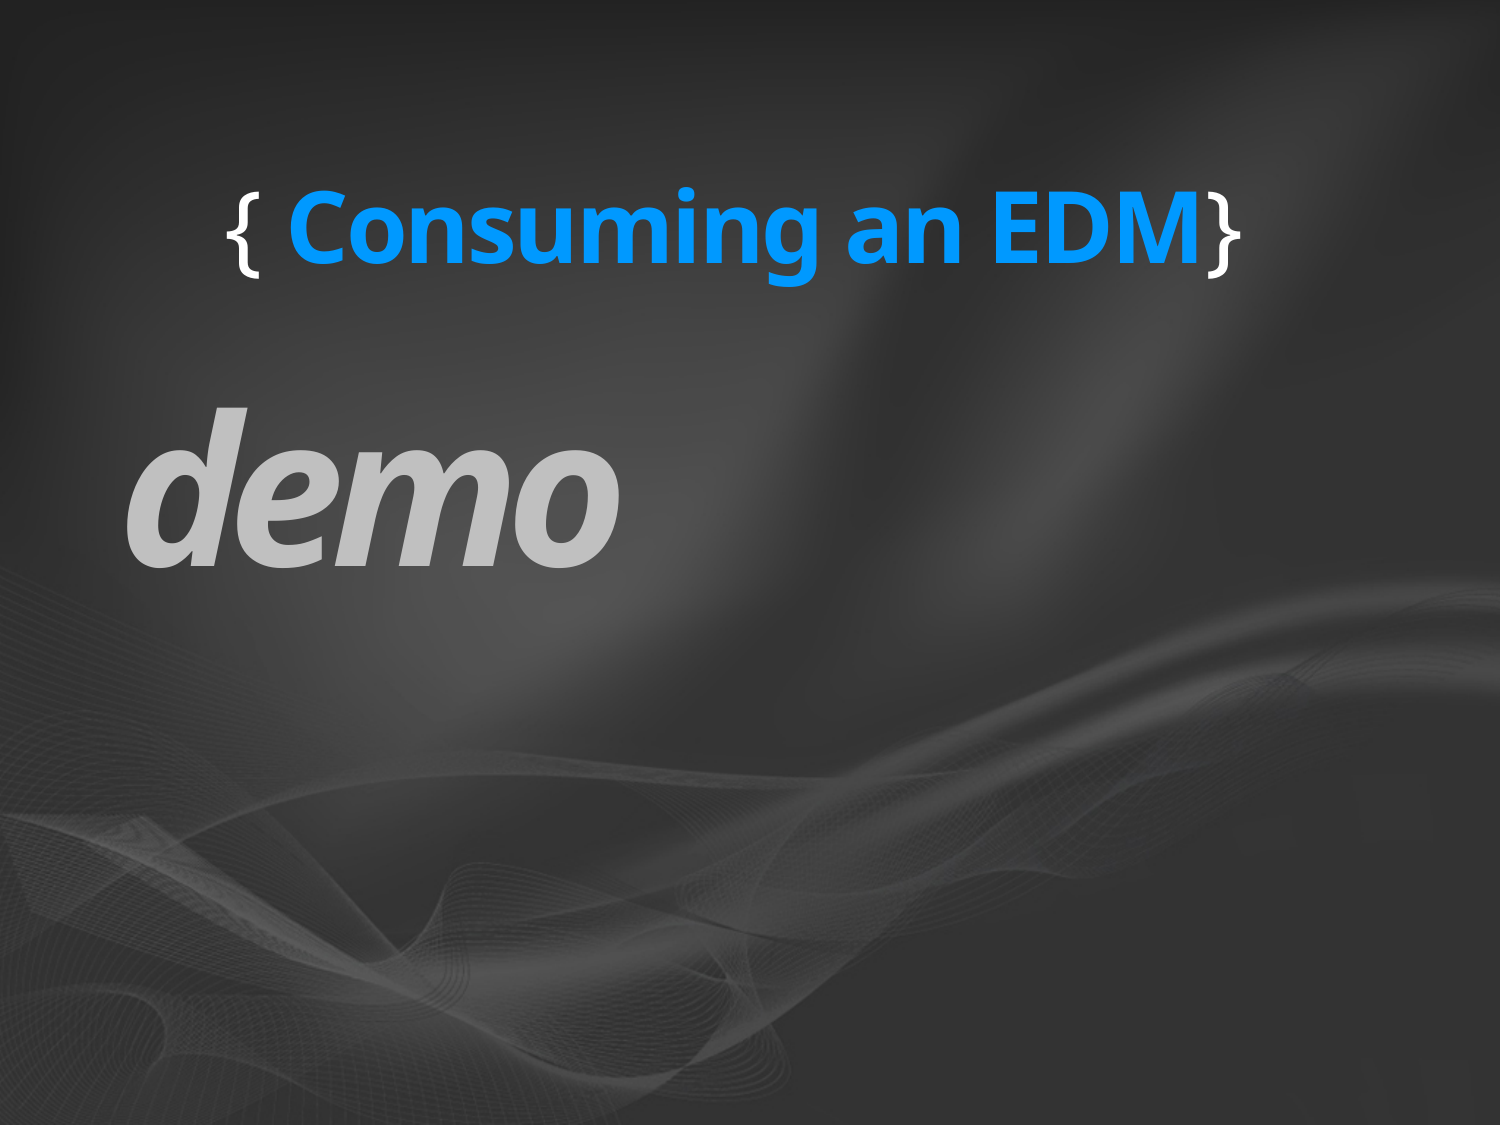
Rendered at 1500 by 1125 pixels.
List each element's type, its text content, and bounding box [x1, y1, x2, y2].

picture [0, 0, 1500, 1125]
list demo [118, 386, 1380, 614]
title { Consuming an EDM} [224, 106, 1380, 357]
